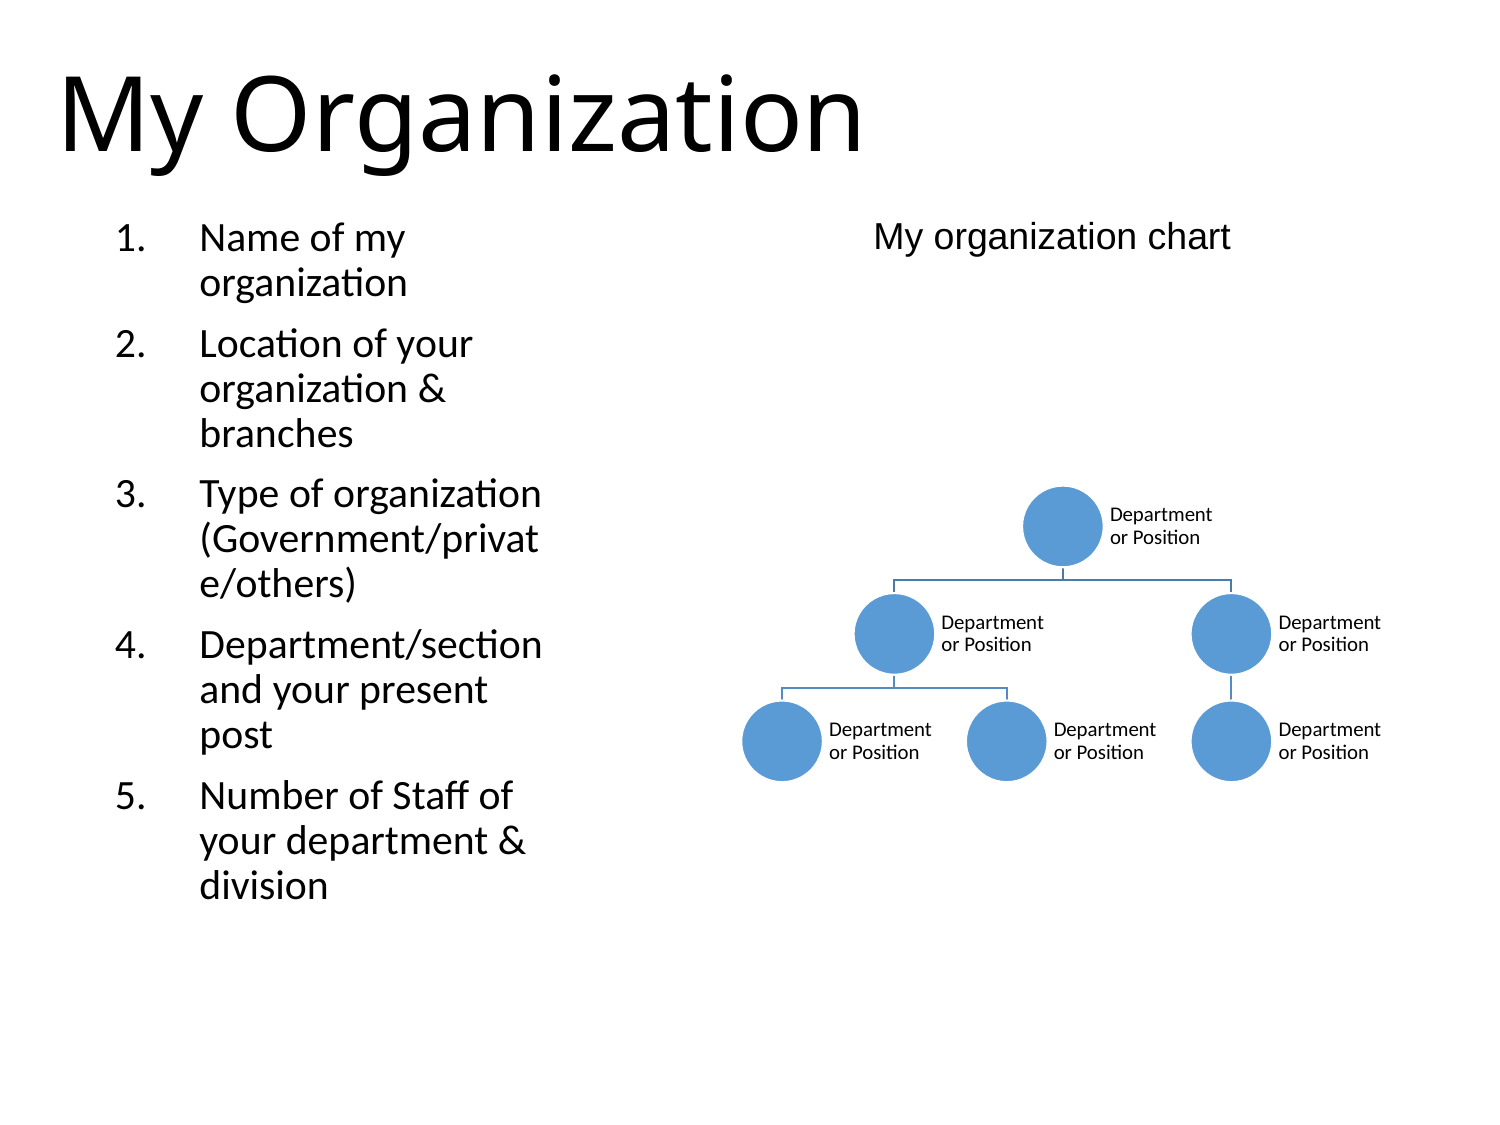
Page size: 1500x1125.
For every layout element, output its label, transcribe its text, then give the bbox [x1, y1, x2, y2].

list Name of my organization Location of your organization & branches Type of organization (Government/private/others) Department/section and your present post Number of Staff of your department & division [99, 208, 573, 1000]
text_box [741, 326, 1395, 942]
text_box My organization chart [858, 204, 1257, 265]
title My Organization [41, 42, 1357, 193]
